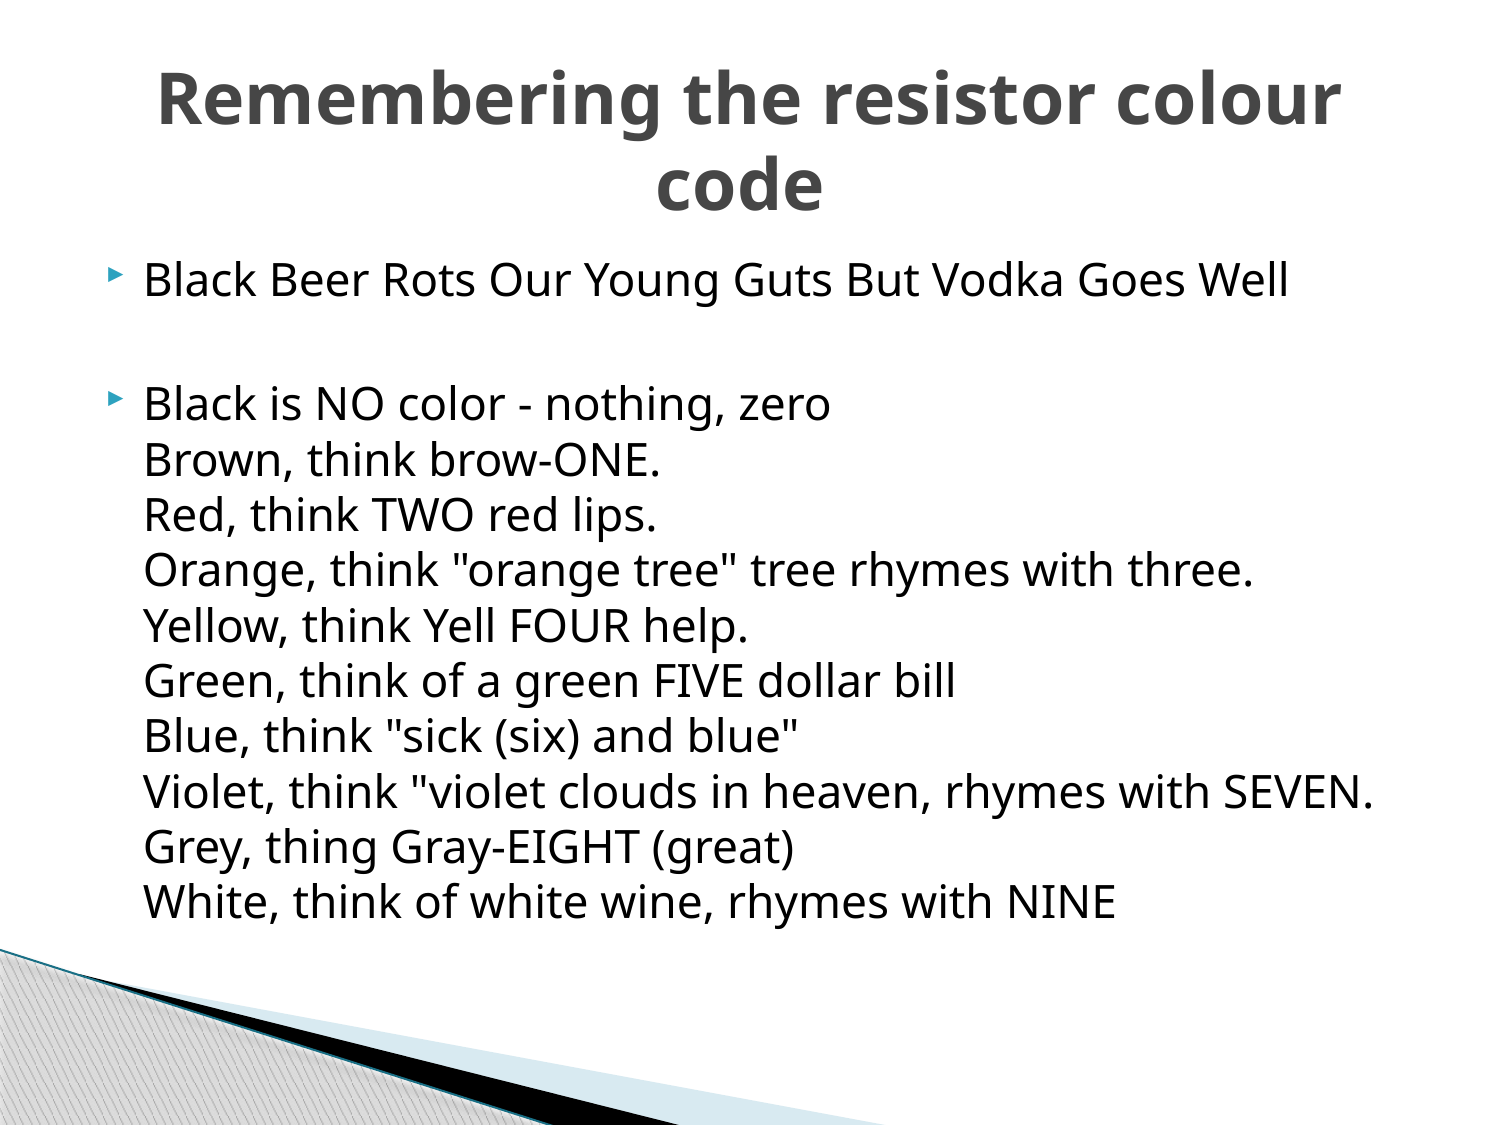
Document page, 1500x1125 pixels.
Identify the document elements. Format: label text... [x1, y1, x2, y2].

list Black Beer Rots Our Young Guts But Vodka Goes Well Black is NO color - nothing, zero Brown, think brow-ONE. Red, think TWO red lips. Orange, think "orange tree" tree rhymes with three. Yellow, think Yell FOUR help. Green, think of a green FIVE dollar bill Blue, think "sick (six) and blue" Violet, think "violet clouds in heaven, rhymes with SEVEN. Grey, thing Gray-EIGHT (great) White, think of white wine, rhymes with NINE [75, 243, 1425, 986]
title Remembering the resistor colour code [75, 45, 1425, 233]
